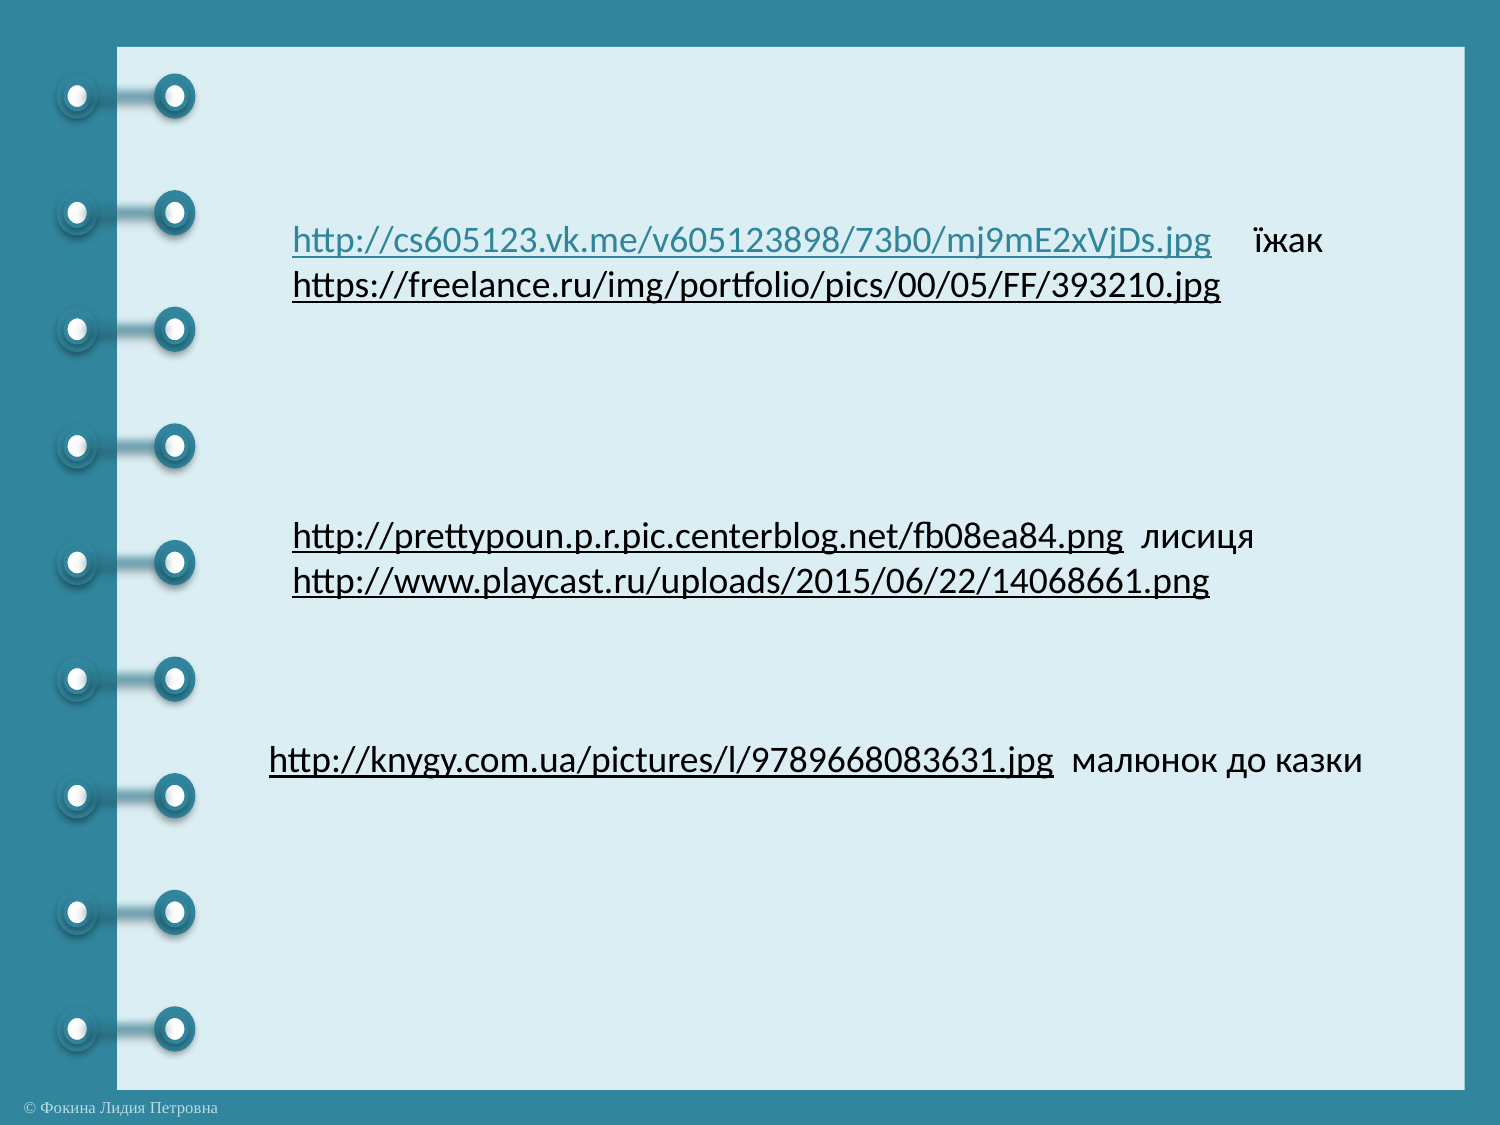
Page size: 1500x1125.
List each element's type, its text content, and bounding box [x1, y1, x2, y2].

text_box http://knygy.com.ua/pictures/l/9789668083631.jpg малюнок до казки [253, 727, 1424, 788]
text_box http://prettypoun.p.r.pic.centerblog.net/fb08ea84.png лисиця http://www.playcast.ru/uploads/2015/06/22/14068661.png [277, 503, 1447, 609]
text_box http://cs605123.vk.me/v605123898/73b0/mj9mE2xVjDs.jpg їжак https://freelance.ru/img/portfolio/pics/00/05/FF/393210.jpg [277, 208, 1376, 313]
